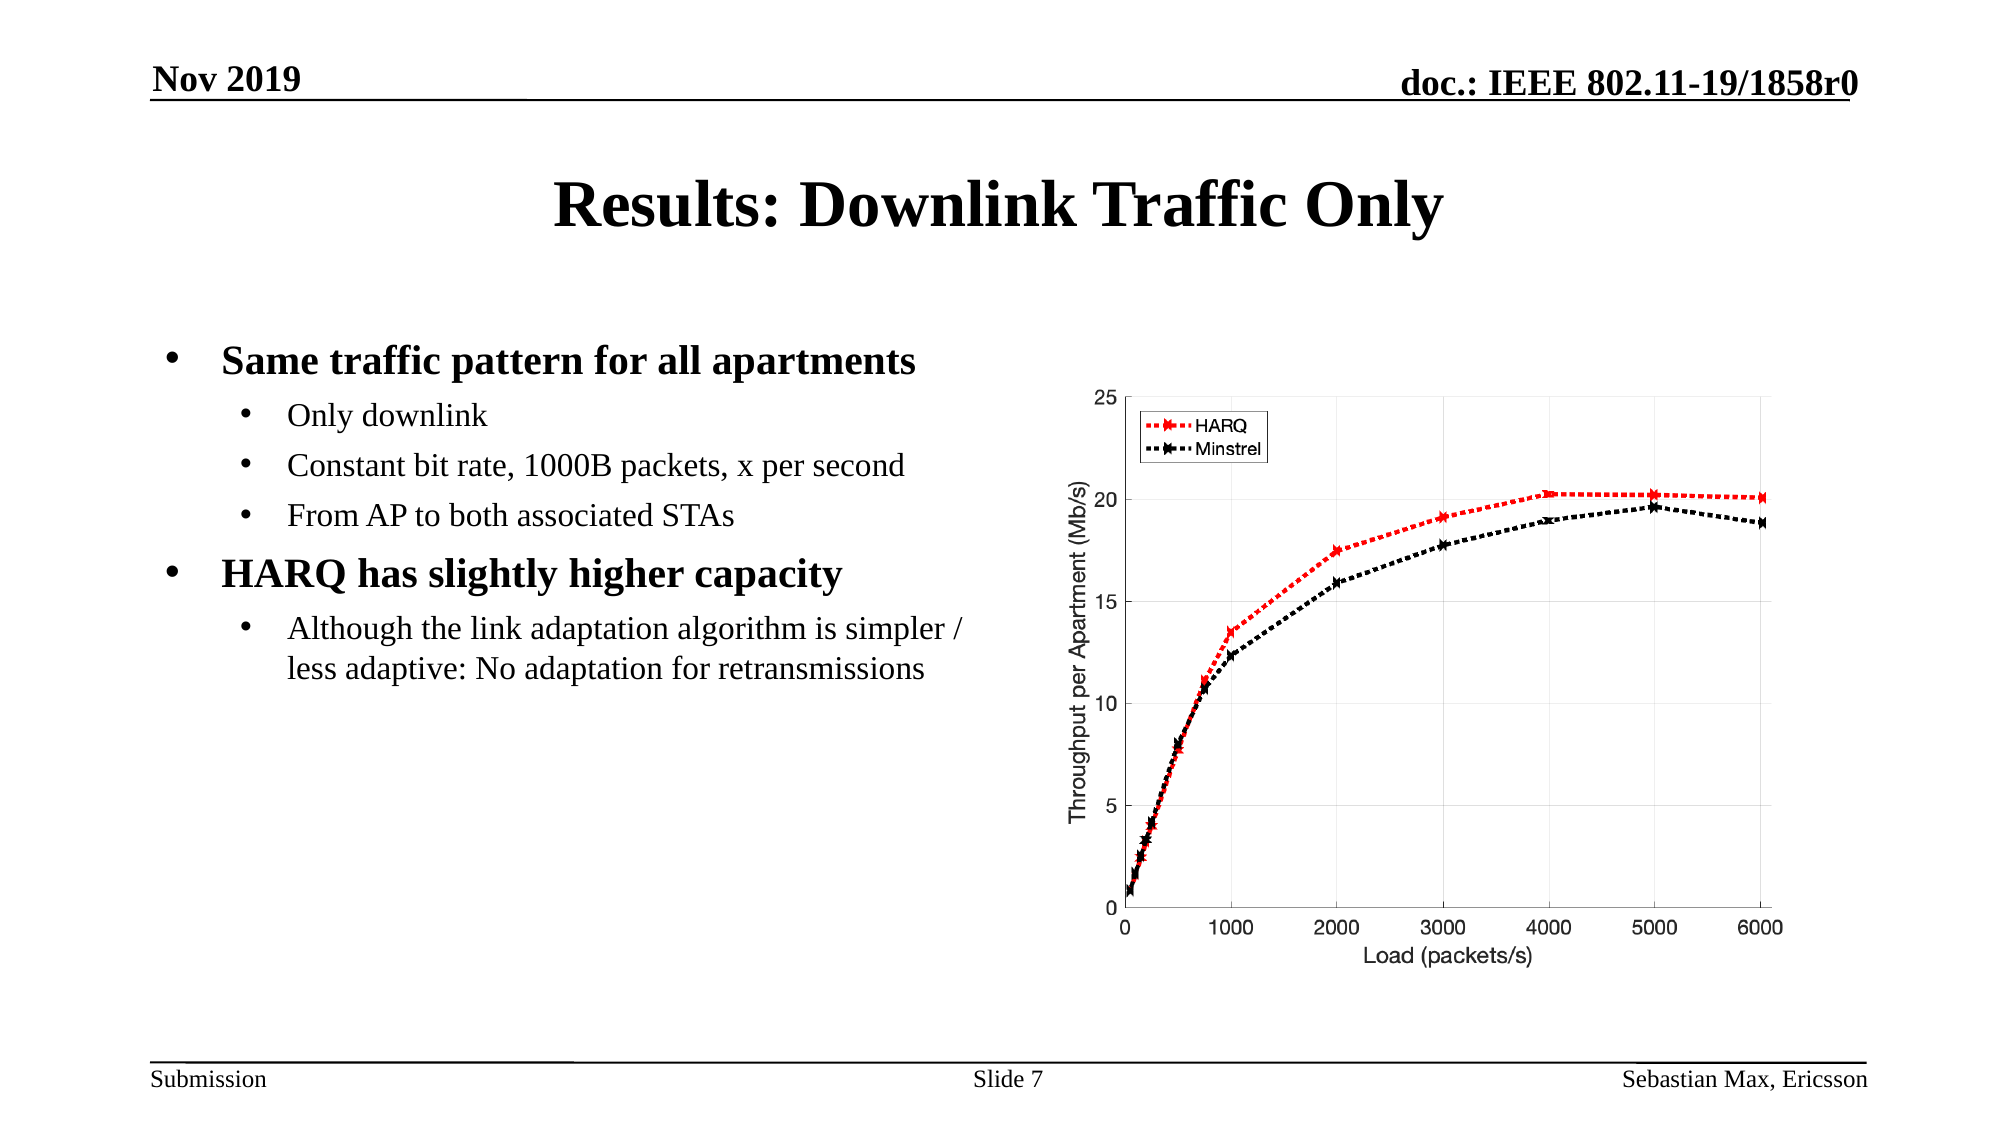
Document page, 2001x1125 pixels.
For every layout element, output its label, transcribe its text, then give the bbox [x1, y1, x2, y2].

slide_number Slide 7 [950, 1061, 1067, 1123]
footer Sebastian Max, Ericsson [1171, 1061, 1869, 1093]
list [1016, 349, 1850, 976]
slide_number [152, 54, 563, 100]
list Same traffic pattern for all apartments Only downlink Constant bit rate, 1000B packets, x per second From AP to both associated STAs HARQ has slightly higher capacity Although the link adaptation algorithm is simpler / less adaptive: No adaptation for retransmissions [149, 324, 984, 1000]
title Results: Downlink Traffic Only [149, 112, 1850, 288]
text_box [162, 882, 1863, 1013]
